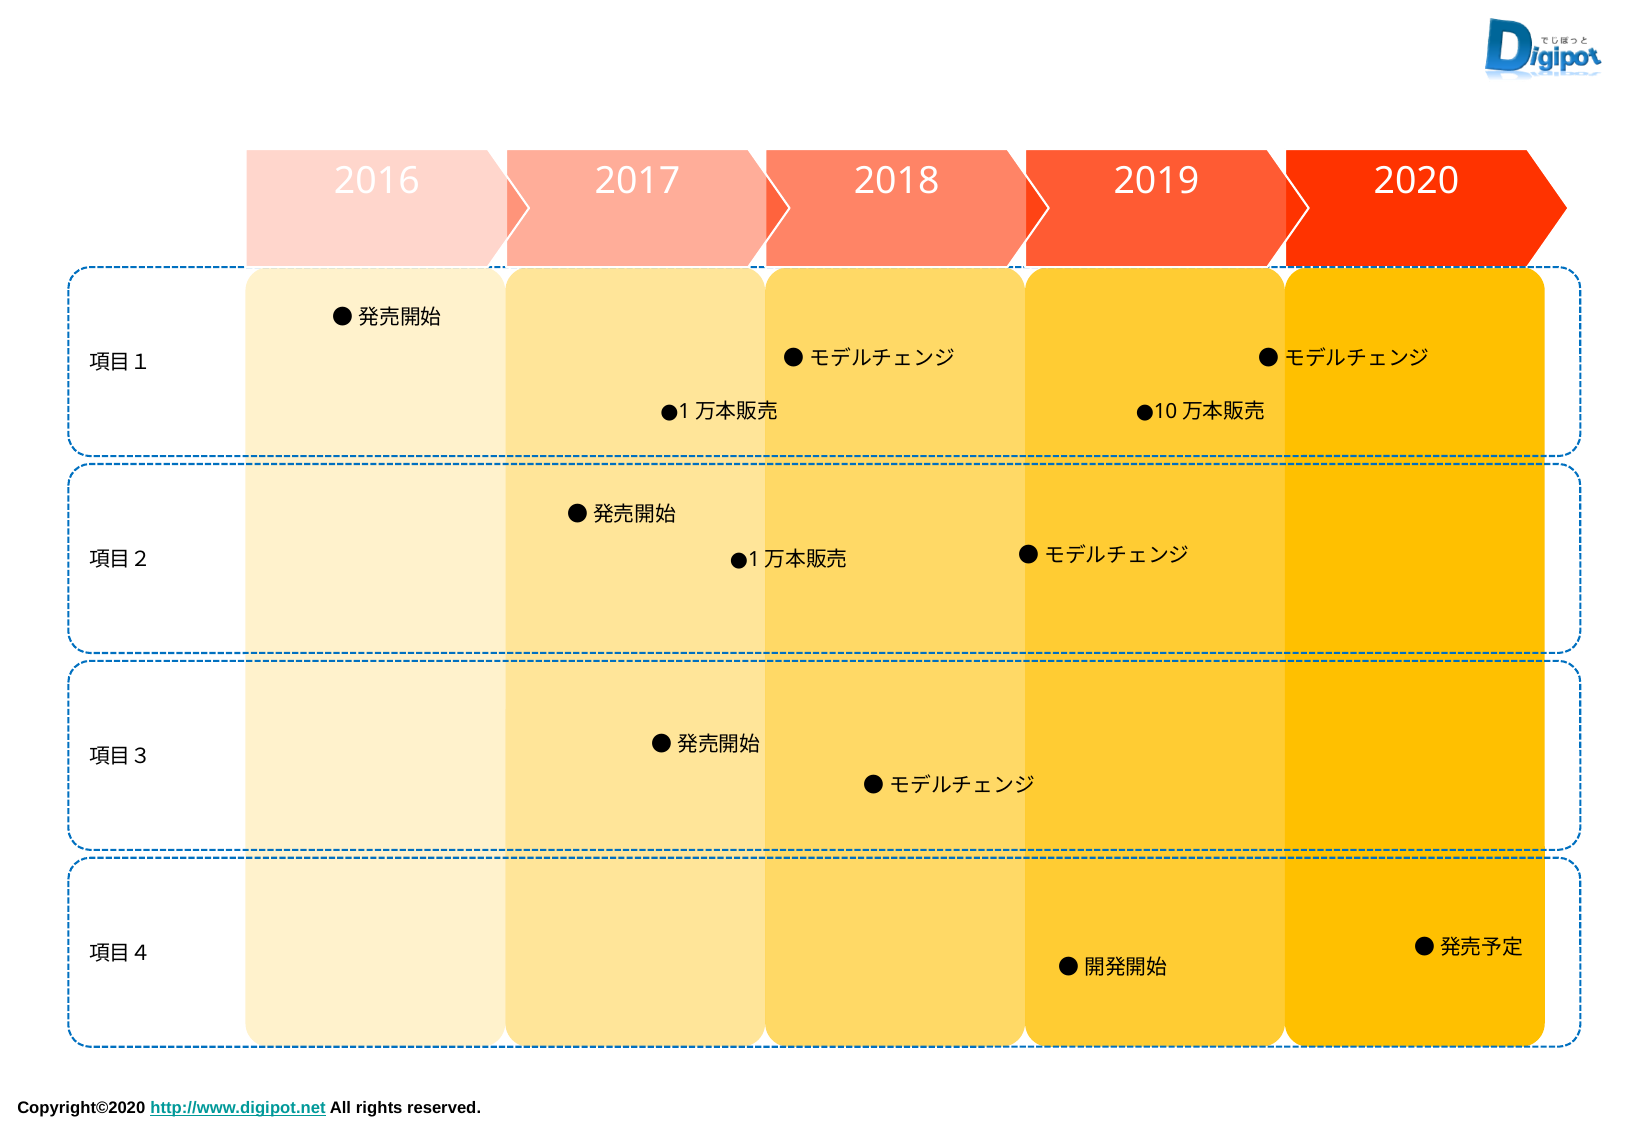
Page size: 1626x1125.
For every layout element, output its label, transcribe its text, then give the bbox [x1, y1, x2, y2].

text_box [1282, 850, 1547, 857]
text_box ●発売開始 [318, 296, 457, 337]
text_box [1282, 457, 1547, 463]
text_box ●1万本販売 [715, 538, 863, 579]
text_box 2020 [1282, 146, 1571, 267]
text_box [503, 457, 763, 463]
text_box [503, 850, 763, 857]
text_box 2019 [1023, 146, 1311, 270]
text_box [1022, 653, 1282, 660]
text_box ●発売開始 [637, 723, 776, 764]
text_box 2018 [763, 146, 1051, 270]
text_box 項目３ [66, 658, 1583, 852]
text_box [243, 850, 503, 857]
text_box [1022, 850, 1282, 857]
text_box [763, 653, 1022, 660]
text_box 2016 [243, 146, 531, 270]
text_box ●モデルチェンジ [769, 337, 970, 377]
text_box [243, 653, 503, 660]
text_box 2017 [503, 146, 792, 270]
text_box ●開発開始 [1043, 946, 1183, 987]
text_box [243, 457, 503, 463]
text_box 項目２ [66, 461, 1583, 656]
text_box ●発売予定 [1399, 926, 1538, 966]
text_box [763, 850, 1022, 857]
text_box 項目４ [66, 855, 1583, 1049]
text_box ●モデルチェンジ [849, 763, 1050, 804]
text_box ●10万本販売 [1121, 389, 1281, 430]
text_box 項目１ [66, 265, 1583, 459]
picture [1485, 18, 1602, 82]
text_box ●1万本販売 [645, 389, 794, 430]
text_box [1282, 653, 1547, 660]
text_box [763, 457, 1022, 463]
text_box ●モデルチェンジ [1003, 533, 1205, 574]
text_box [1022, 457, 1282, 463]
text_box ●発売開始 [552, 493, 691, 534]
text_box ●モデルチェンジ [1243, 337, 1445, 377]
text_box [503, 653, 763, 660]
